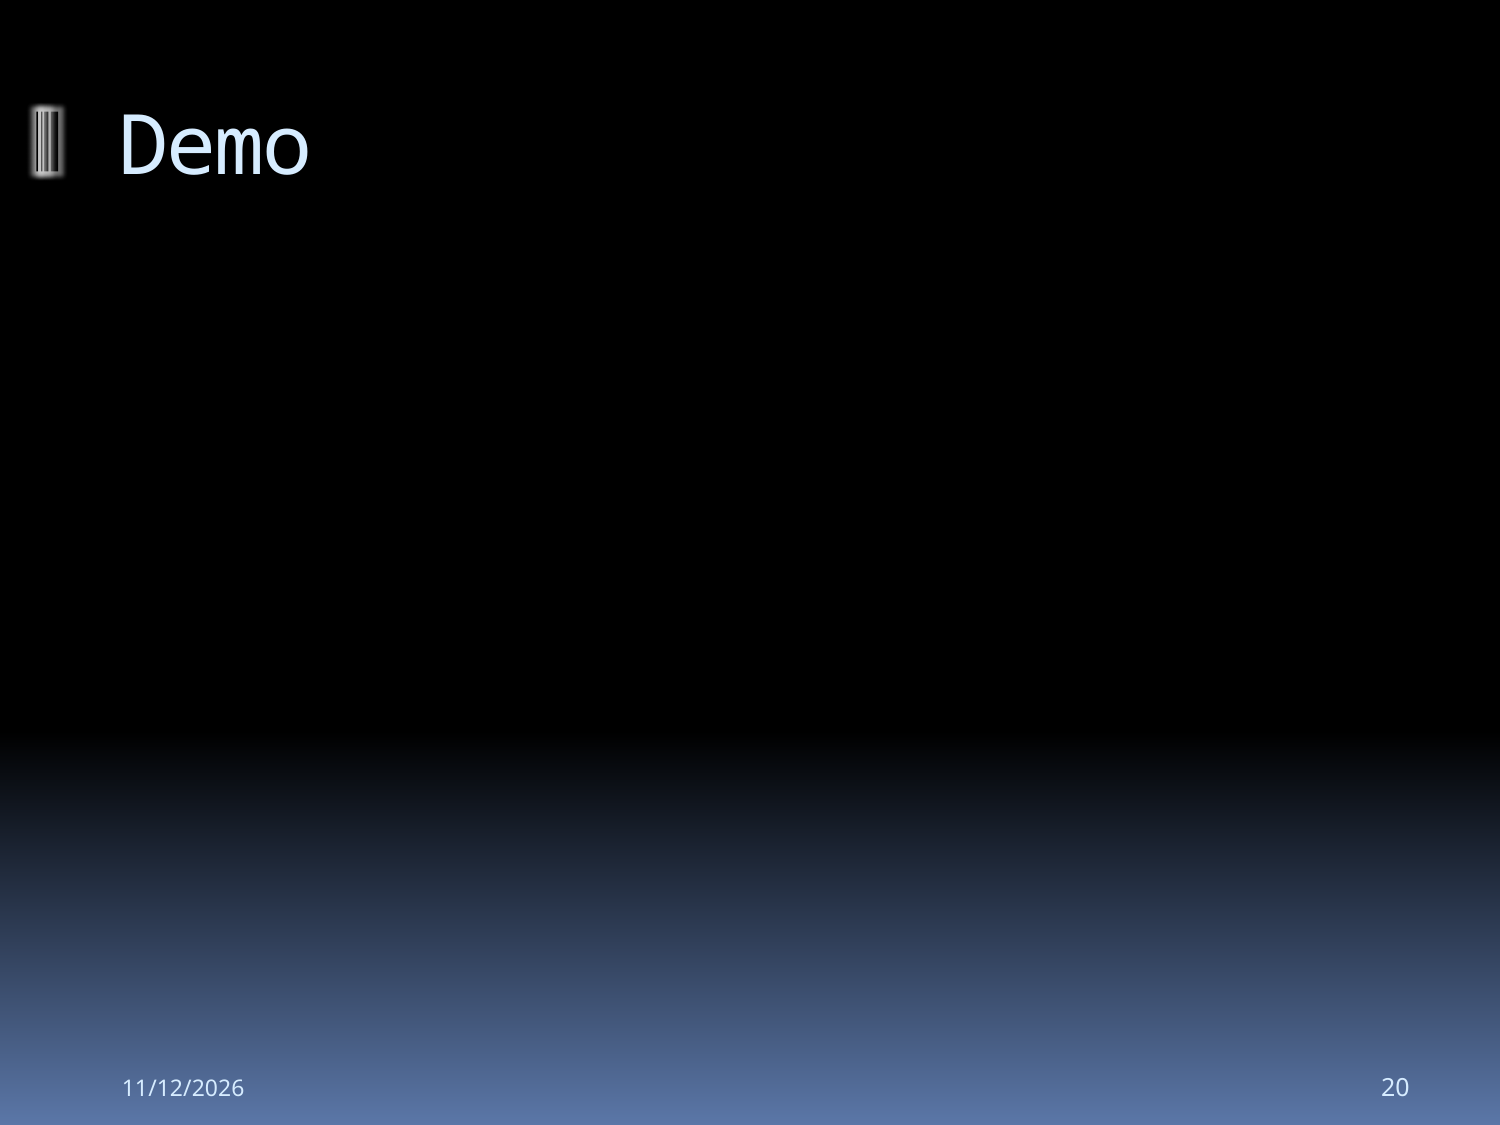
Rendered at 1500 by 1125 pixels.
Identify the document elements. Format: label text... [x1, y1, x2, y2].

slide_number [107, 1052, 457, 1113]
slide_number 20 [1366, 1052, 1442, 1113]
title Demo [103, 83, 1379, 234]
